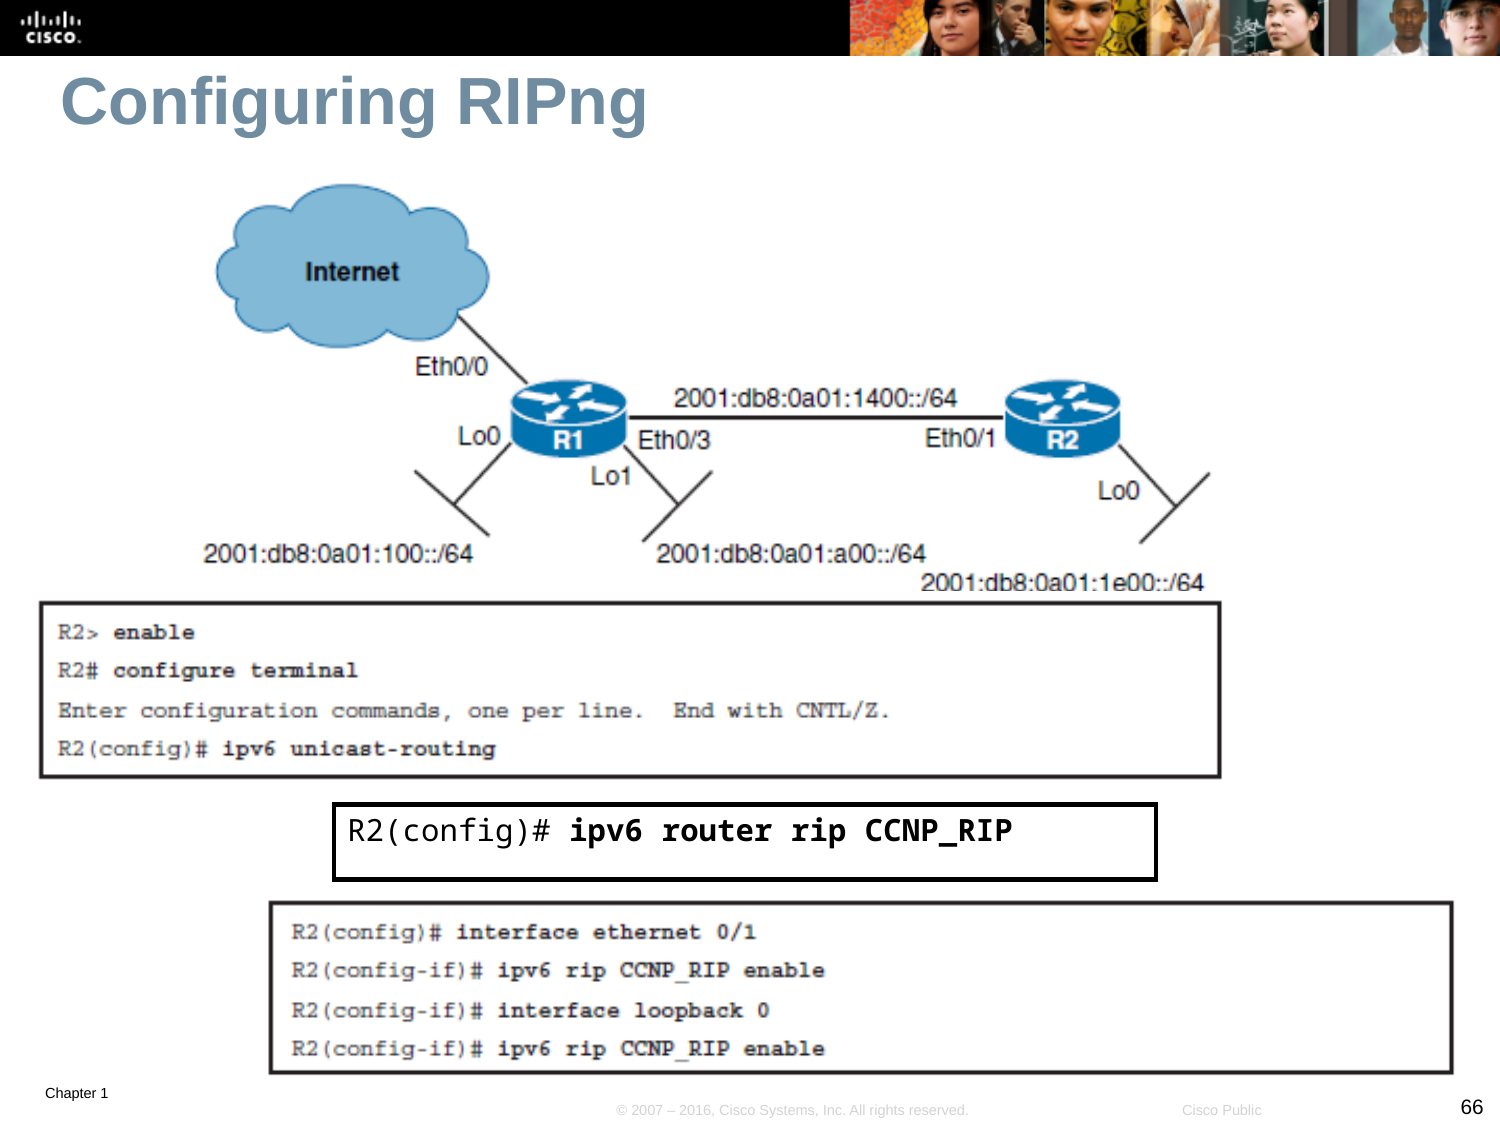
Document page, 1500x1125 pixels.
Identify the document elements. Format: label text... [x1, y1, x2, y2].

picture [0, 0, 1500, 56]
picture [262, 895, 1471, 1089]
title Configuring RIPng [45, 59, 1444, 182]
list R2(config)# ipv6 router rip CCNP_RIP [333, 804, 1156, 880]
picture [24, 172, 1271, 789]
